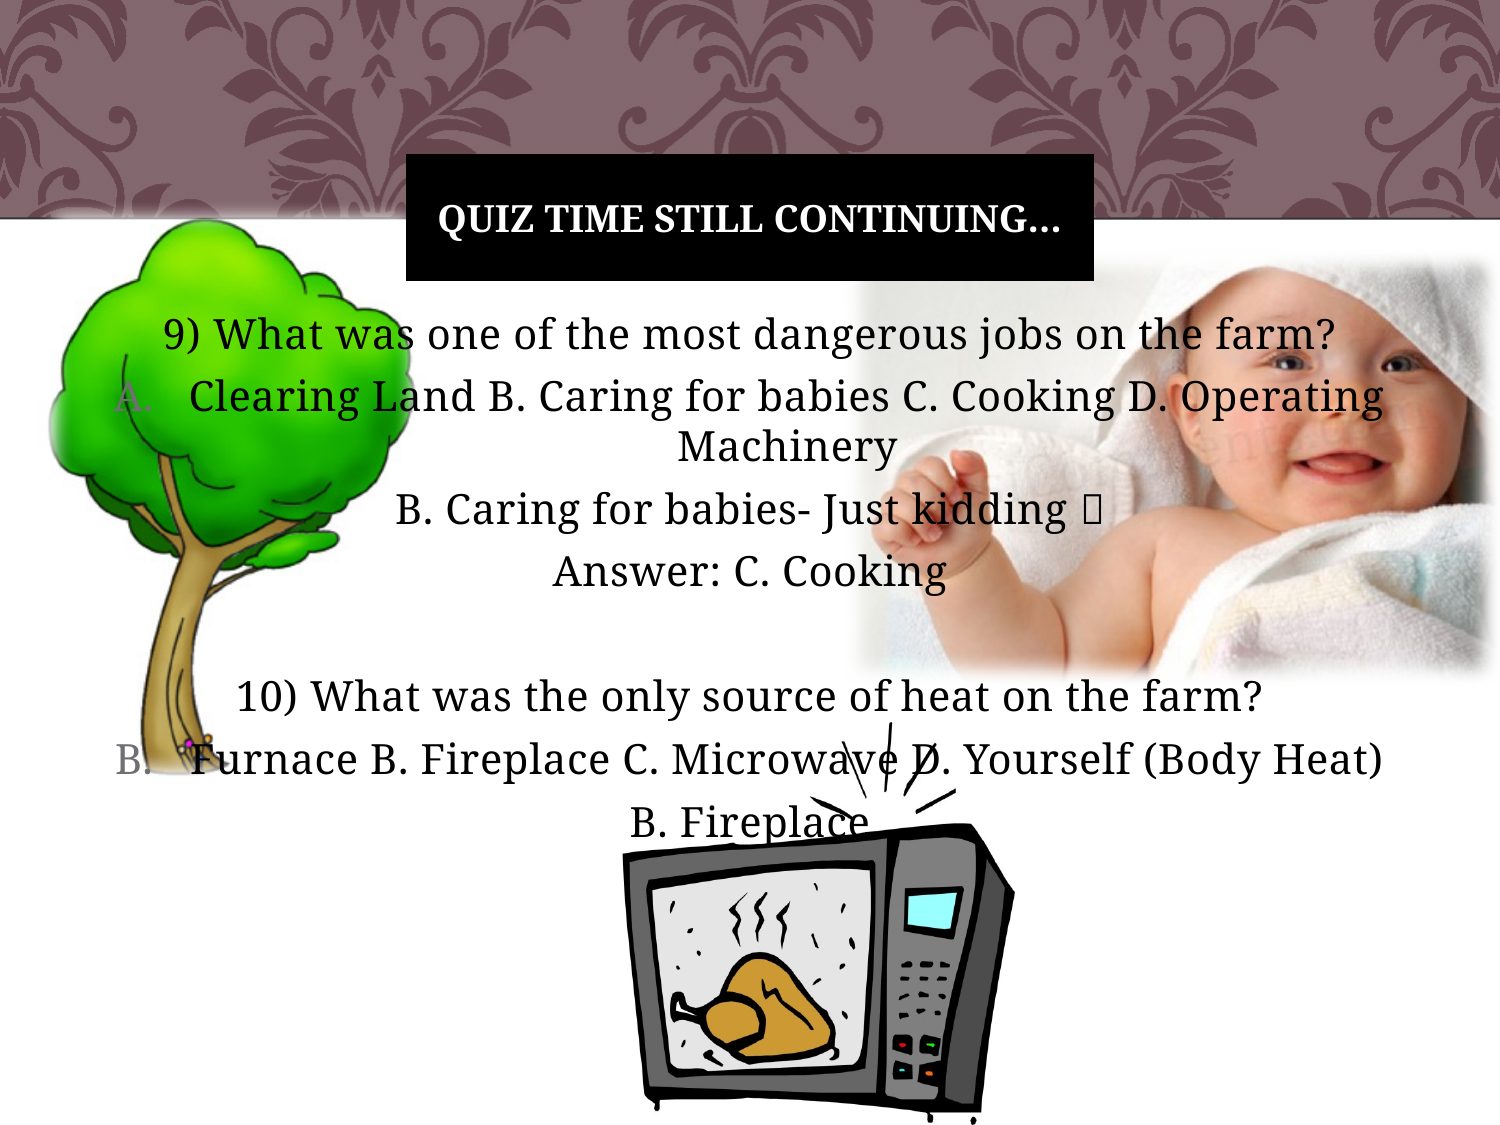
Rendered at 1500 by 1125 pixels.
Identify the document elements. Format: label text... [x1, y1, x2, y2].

picture [36, 199, 429, 787]
picture [549, 721, 1088, 1125]
list 9) What was one of the most dangerous jobs on the farm? Clearing Land B. Caring for babies C. Cooking D. Operating Machinery B. Caring for babies- Just kidding  Answer: C. Cooking 10) What was the only source of heat on the farm? Furnace B. Fireplace C. Microwave D. Yourself (Body Heat) B. Fireplace [75, 299, 1425, 1100]
picture [843, 249, 1500, 687]
title Quiz time still continuing… [406, 154, 1094, 281]
